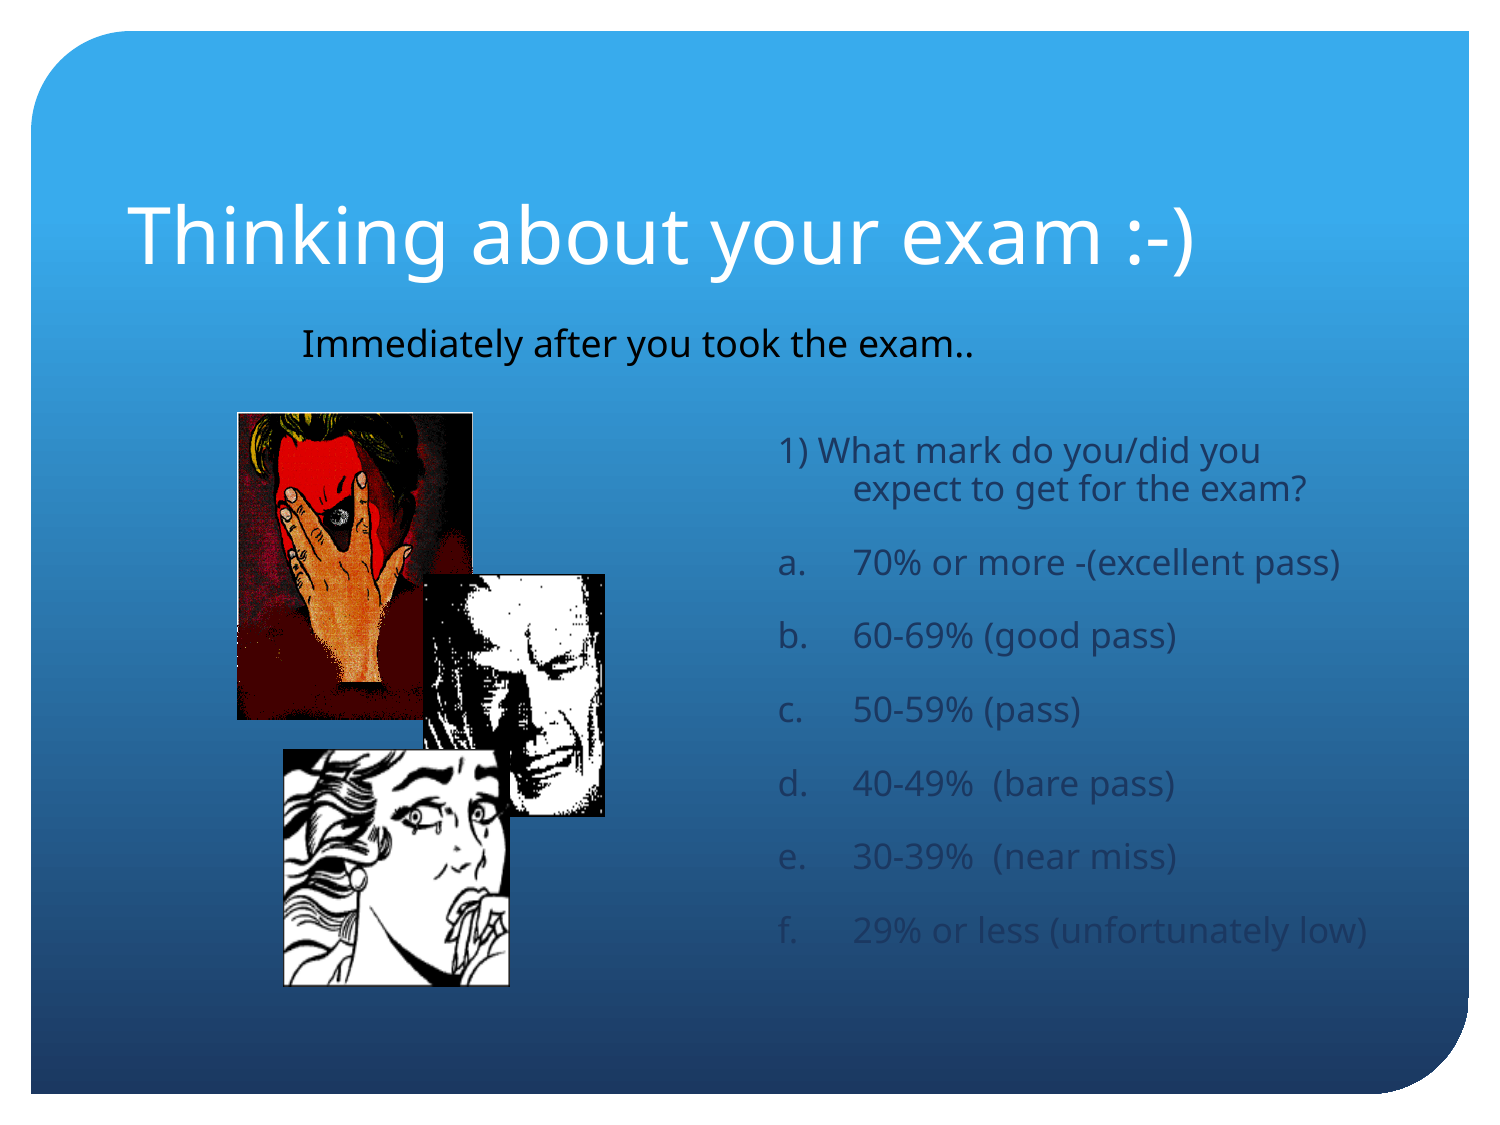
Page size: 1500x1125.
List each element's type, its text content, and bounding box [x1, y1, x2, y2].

text_box Immediately after you took the exam.. [287, 312, 1325, 373]
list 1) What mark do you/did you expect to get for the exam? 70% or more -(excellent pass) 60-69% (good pass) 50-59% (pass) 40-49% (bare pass) 30-39% (near miss) 29% or less (unfortunately low) [762, 425, 1388, 1000]
title Thinking about your exam :-) [112, 99, 1388, 288]
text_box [237, 412, 605, 987]
